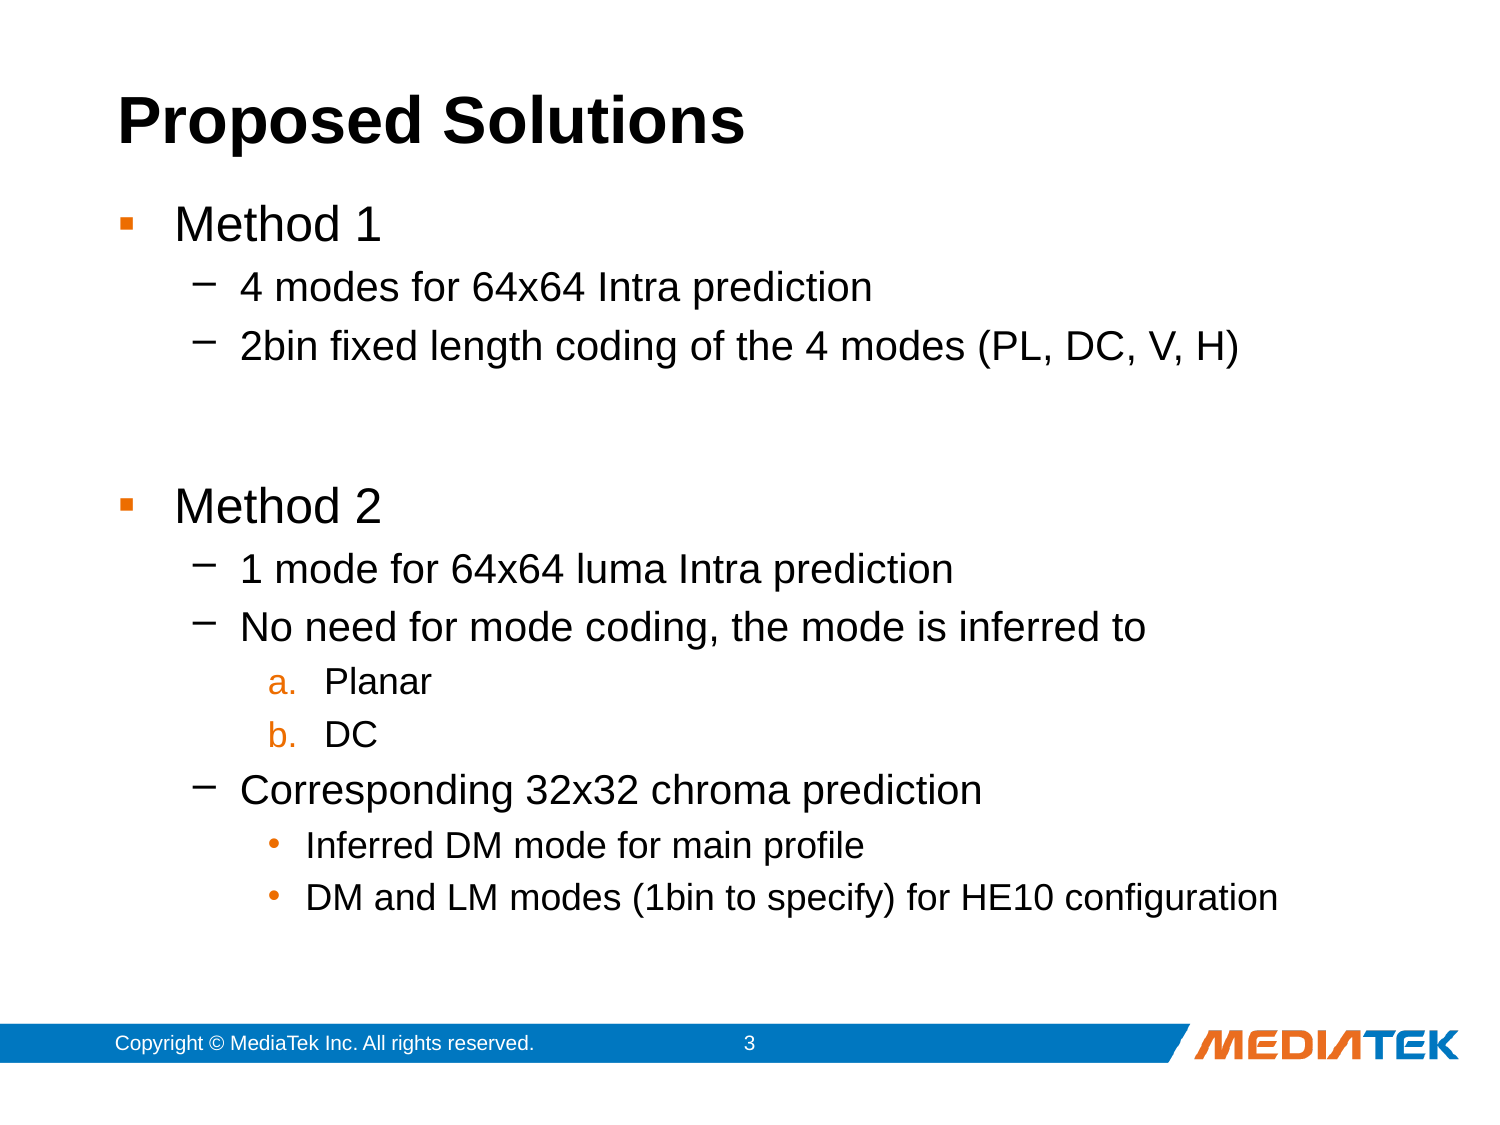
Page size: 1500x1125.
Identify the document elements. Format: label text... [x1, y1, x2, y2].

picture [573, 1023, 711, 1063]
footer Copyright © MediaTek Inc. All rights reserved. [99, 1022, 573, 1090]
slide_number 2 [711, 1022, 789, 1090]
picture [0, 1023, 99, 1063]
list Method 1 4 modes for 64x64 Intra prediction 2bin fixed length coding of the 4 modes (PL, DC, V, H) Method 2 1 mode for 64x64 luma Intra prediction No need for mode coding, the mode is inferred to Planar DC Corresponding 32x32 chroma prediction Inferred DM mode for main profile DM and LM modes (1bin to specify) for HE10 configuration [102, 184, 1425, 998]
title Proposed Solutions [101, 62, 1425, 172]
picture [789, 1023, 1459, 1063]
